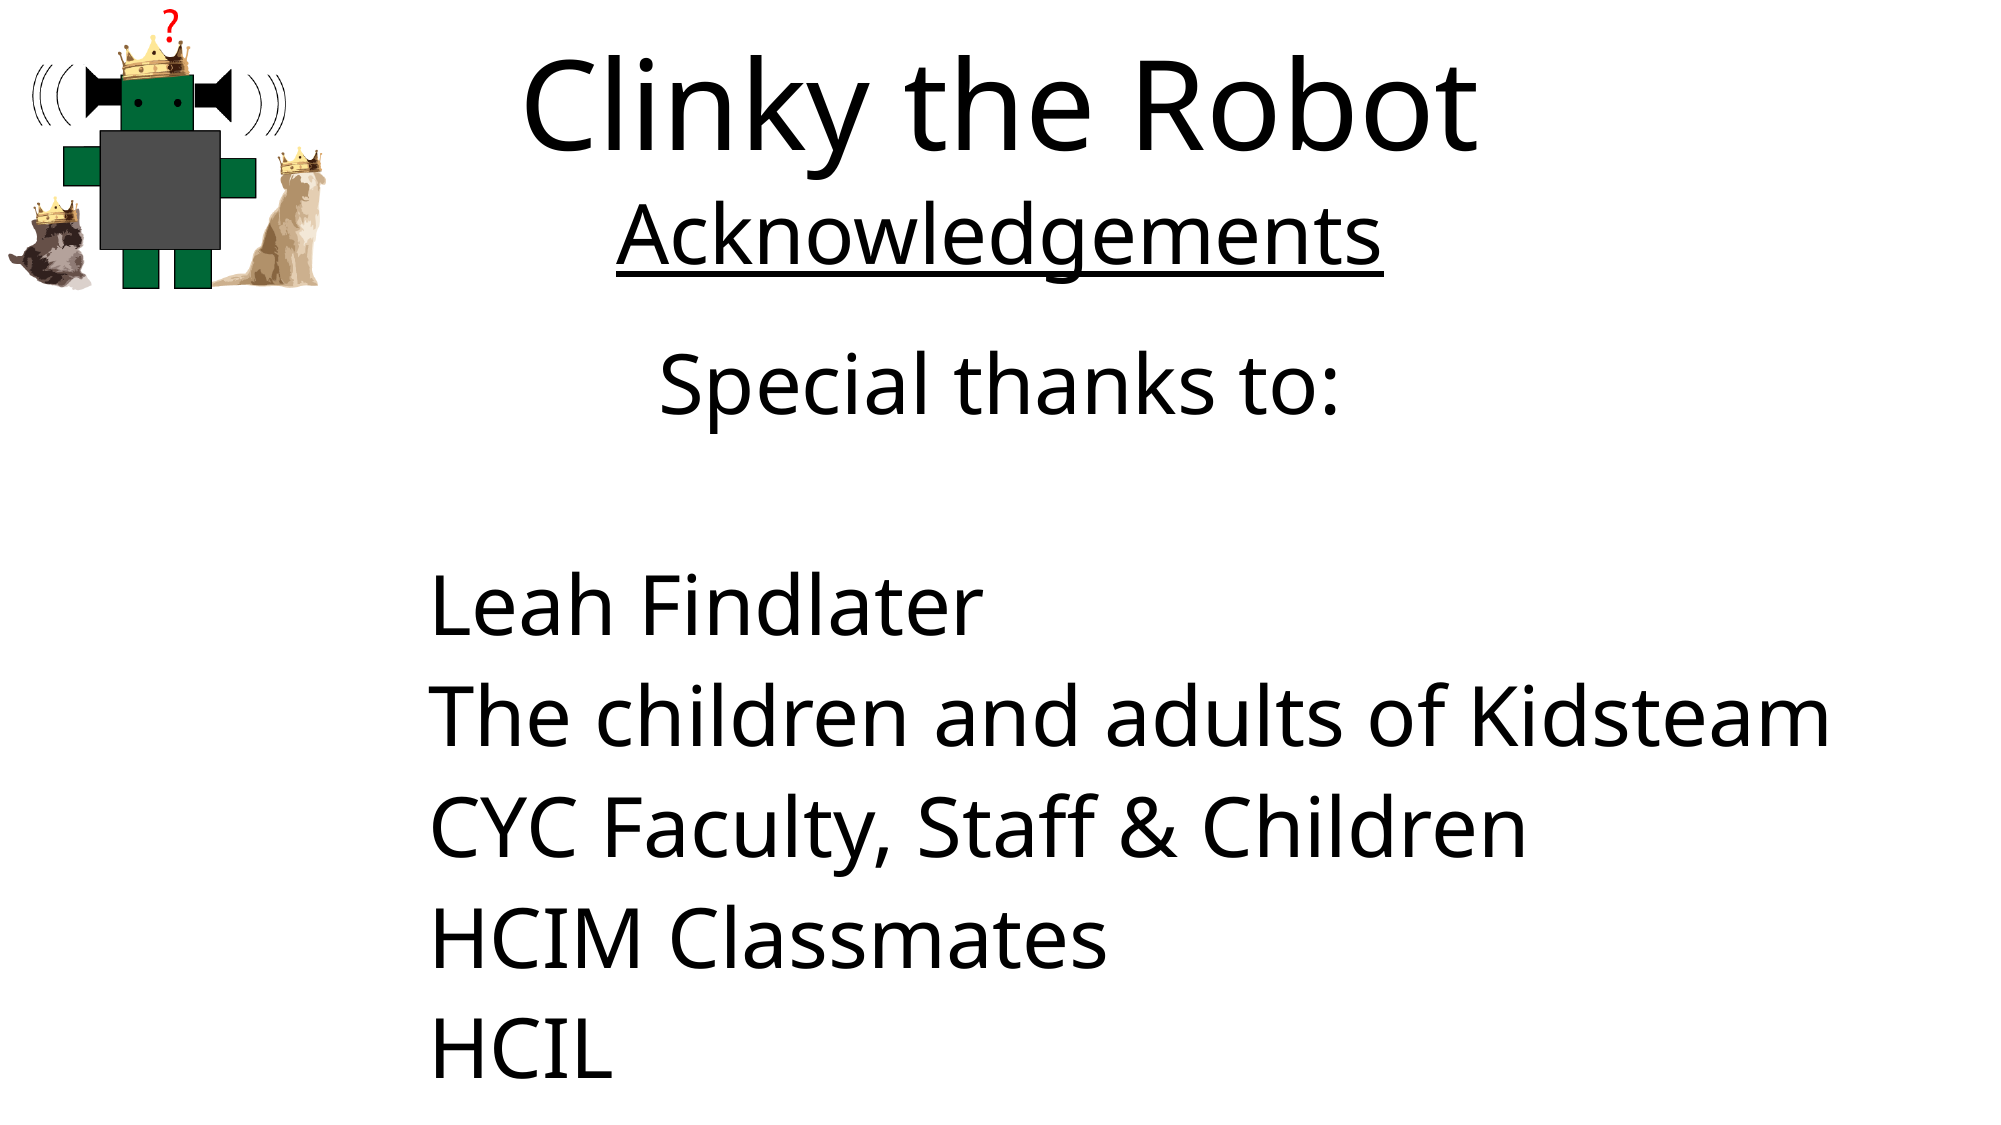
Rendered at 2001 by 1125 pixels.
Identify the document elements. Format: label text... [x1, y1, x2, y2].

text_box Special thanks to: Leah Findlater The children and adults of Kidsteam CYC Faculty, Staff & Children HCIM Classmates HCIL [0, 335, 2000, 1125]
title Clinky the Robot [356, 30, 1750, 184]
picture [0, 0, 356, 305]
subtitle Acknowledgements [356, 184, 1810, 298]
